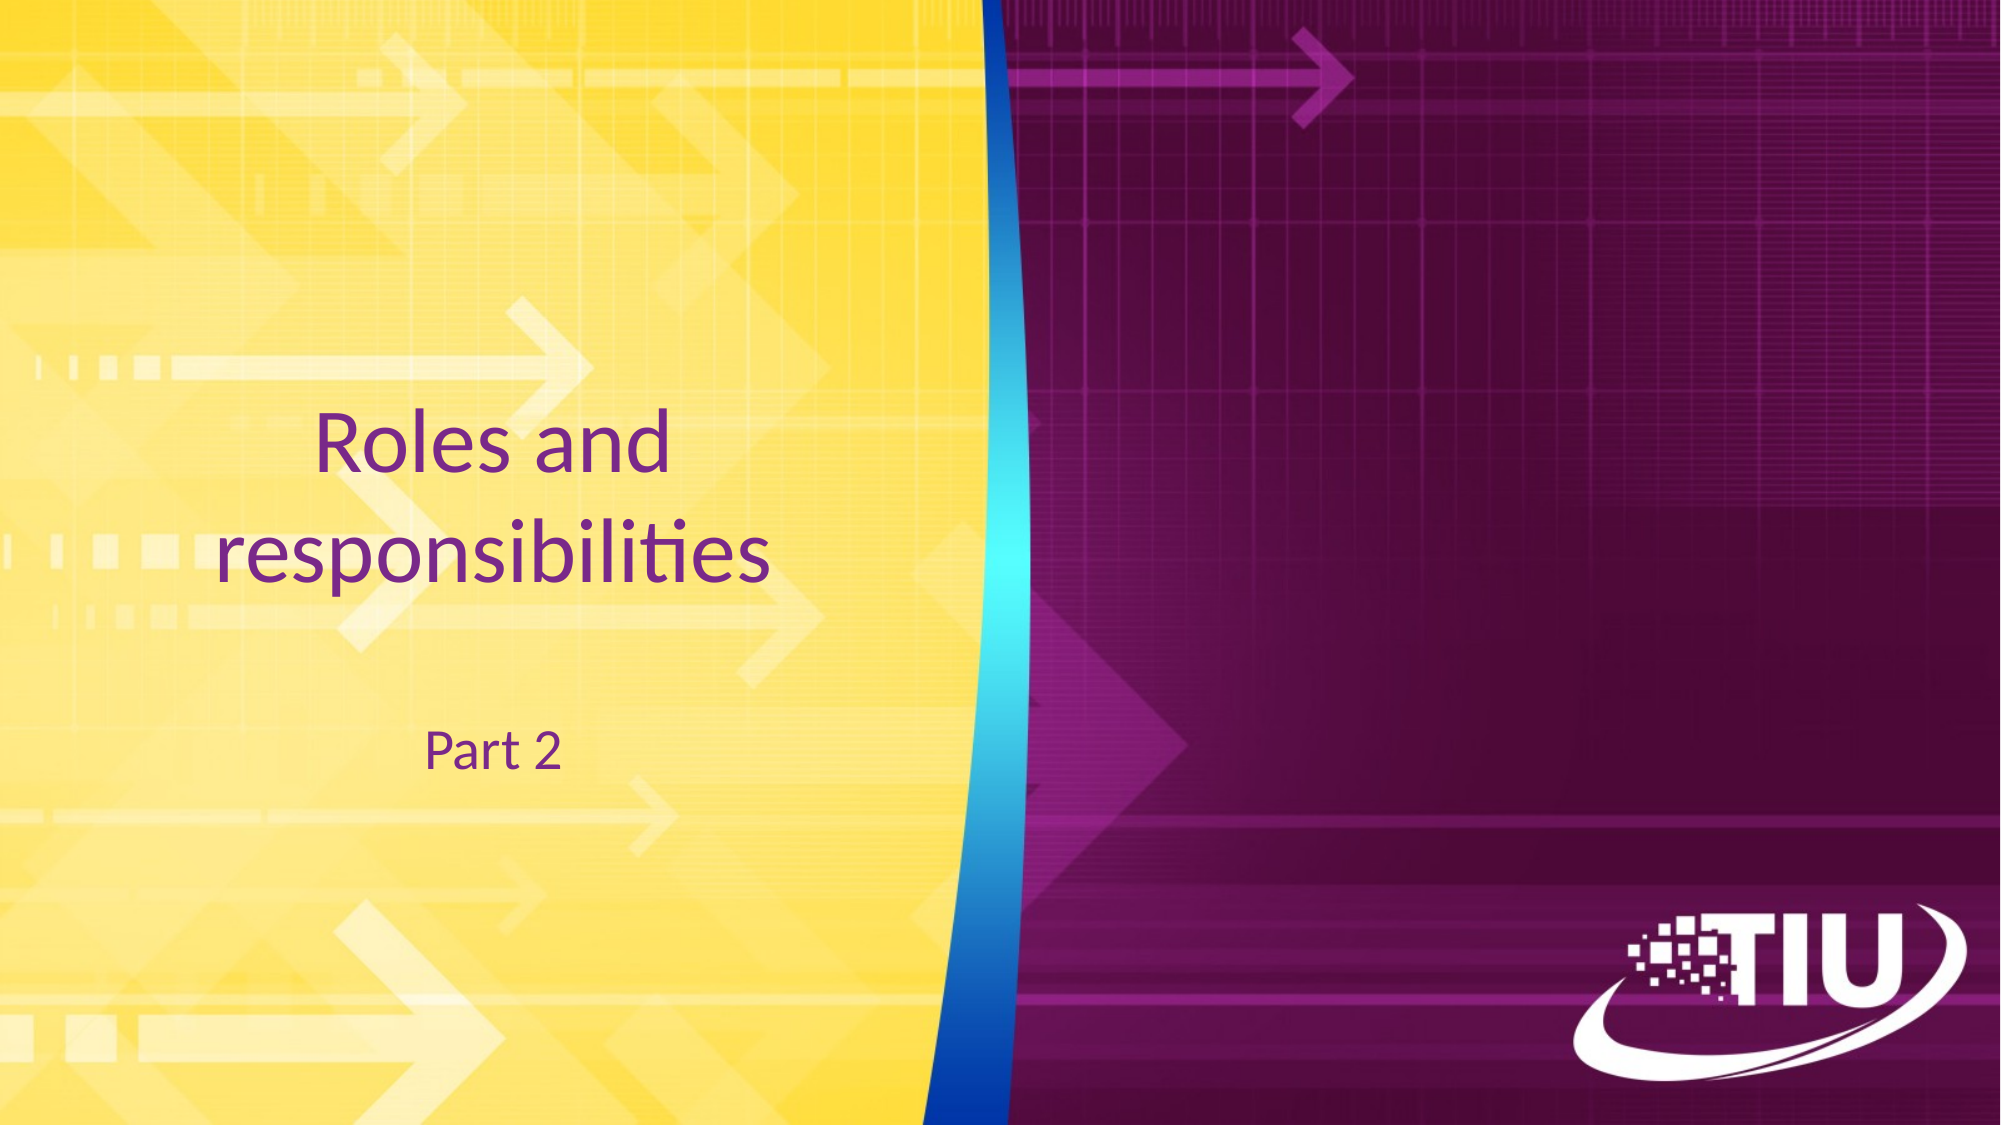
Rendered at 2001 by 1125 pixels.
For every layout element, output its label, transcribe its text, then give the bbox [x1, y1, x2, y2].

picture [0, 0, 2001, 1125]
title Roles and responsibilities Part 2 [75, 75, 913, 1088]
